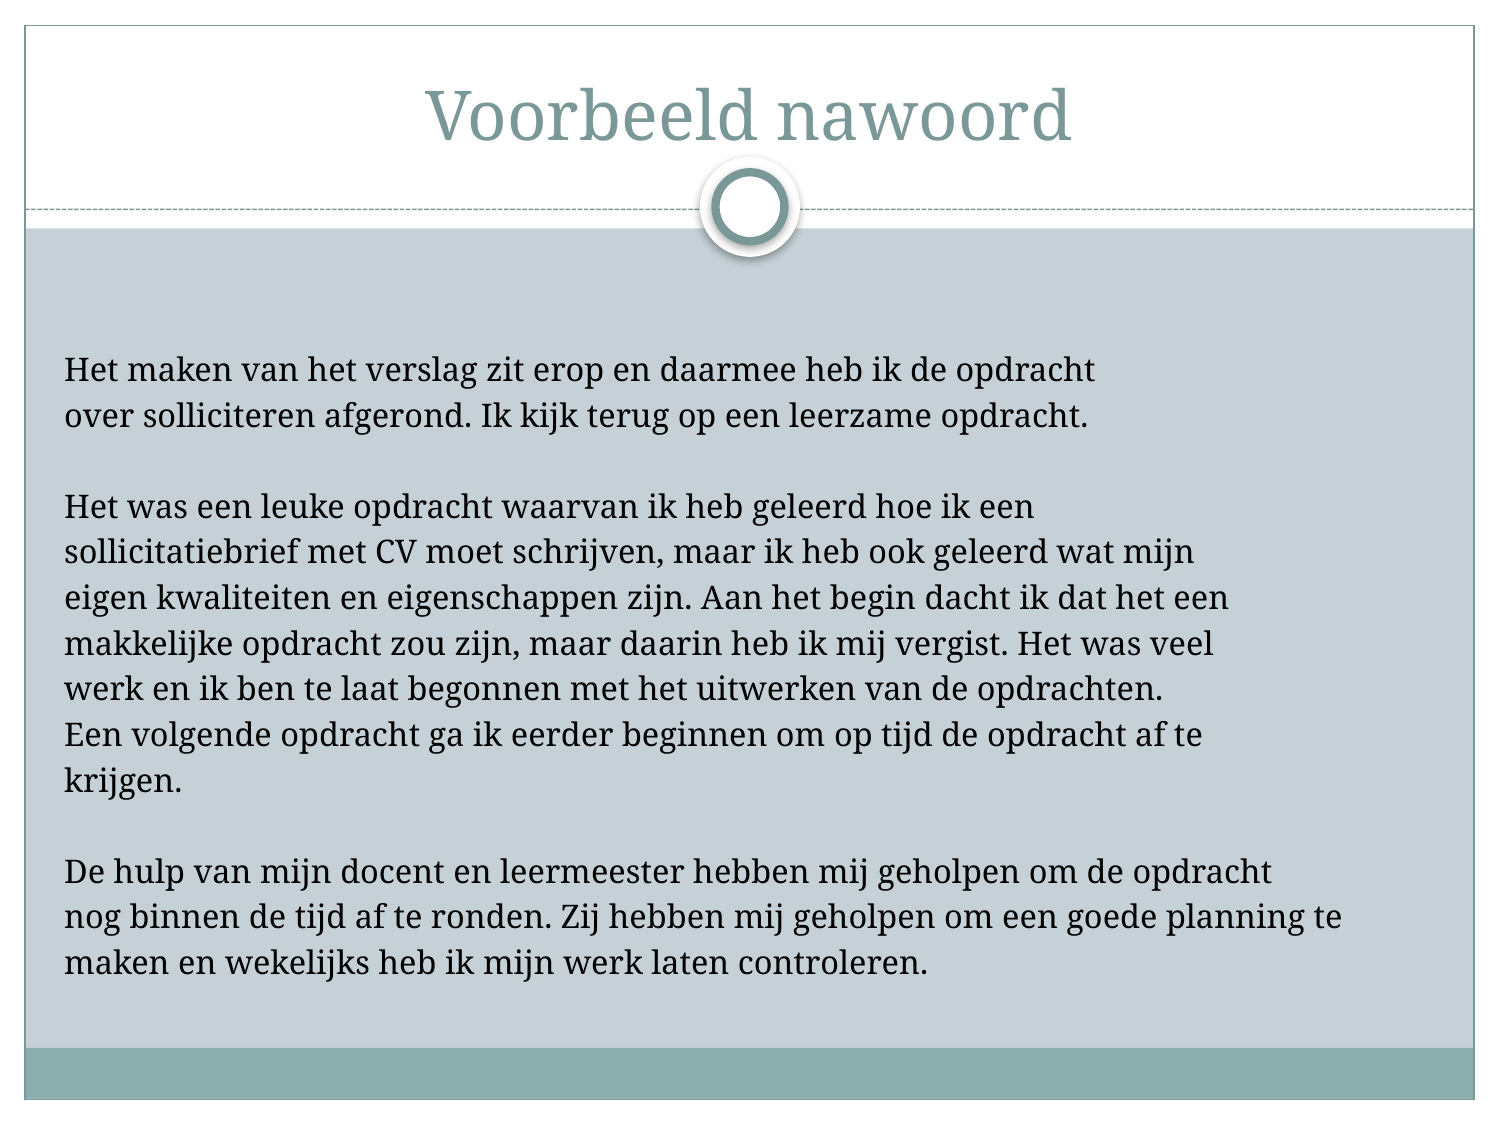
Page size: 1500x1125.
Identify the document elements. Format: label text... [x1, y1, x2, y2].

title Voorbeeld nawoord [49, 37, 1450, 162]
list Het maken van het verslag zit erop en daarmee heb ik de opdracht over solliciteren afgerond. Ik kijk terug op een leerzame opdracht. Het was een leuke opdracht waarvan ik heb geleerd hoe ik een sollicitatiebrief met CV moet schrijven, maar ik heb ook geleerd wat mijn eigen kwaliteiten en eigenschappen zijn. Aan het begin dacht ik dat het een makkelijke opdracht zou zijn, maar daarin heb ik mij vergist. Het was veel werk en ik ben te laat begonnen met het uitwerken van de opdrachten. Een volgende opdracht ga ik eerder beginnen om op tijd de opdracht af te krijgen. De hulp van mijn docent en leermeester hebben mij geholpen om de opdracht nog binnen de tijd af te ronden. Zij hebben mij geholpen om een goede planning te maken en wekelijks heb ik mijn werk laten controleren. [49, 250, 1445, 1001]
